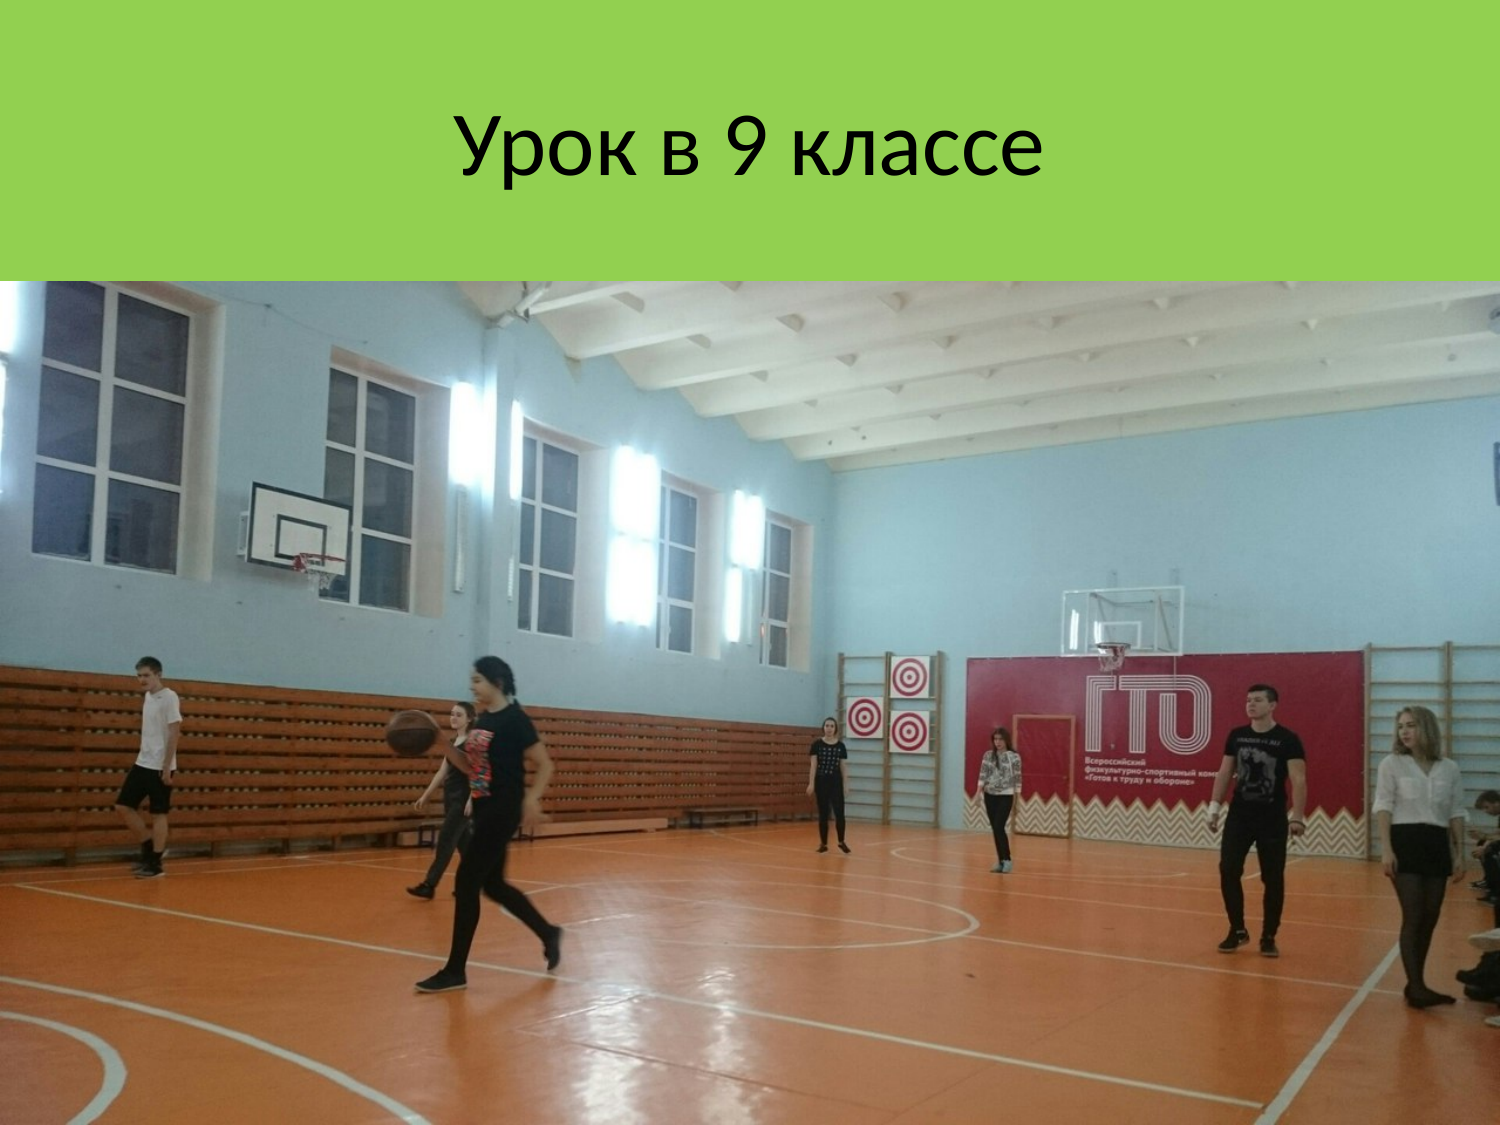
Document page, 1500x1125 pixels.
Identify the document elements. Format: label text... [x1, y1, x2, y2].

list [0, 280, 1500, 1125]
title Урок в 9 классе [75, 45, 1425, 233]
